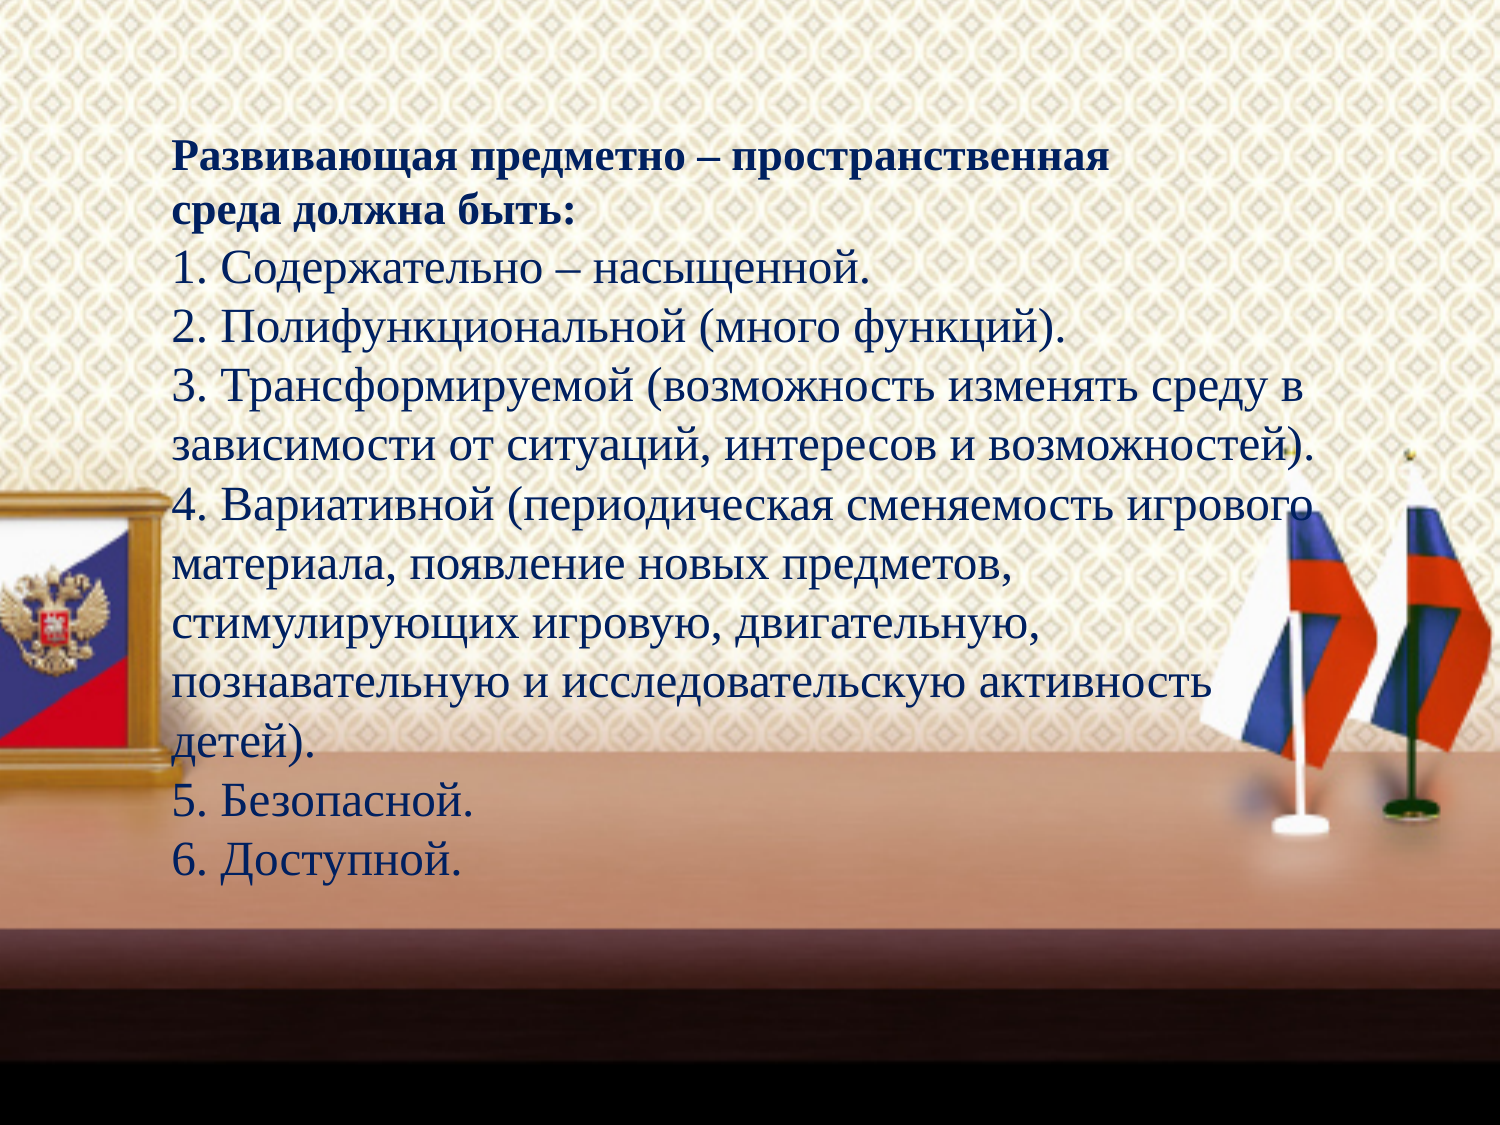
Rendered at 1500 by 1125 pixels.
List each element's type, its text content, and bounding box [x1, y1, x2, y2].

picture [0, 0, 1500, 1125]
title Развивающая предметно – пространственная среда должна быть: 1. Содержательно – насыщенной. 2. Полифункциональной (много функций). 3. Трансформируемой (возможность изменять среду в зависимости от ситуаций, интересов и возможностей). 4. Вариативной (периодическая сменяемость игрового материала, появление новых предметов, стимулирующих игровую, двигательную, познавательную и исследовательскую активность детей). 5. Безопасной. 6. Доступной. [171, 110, 1329, 900]
